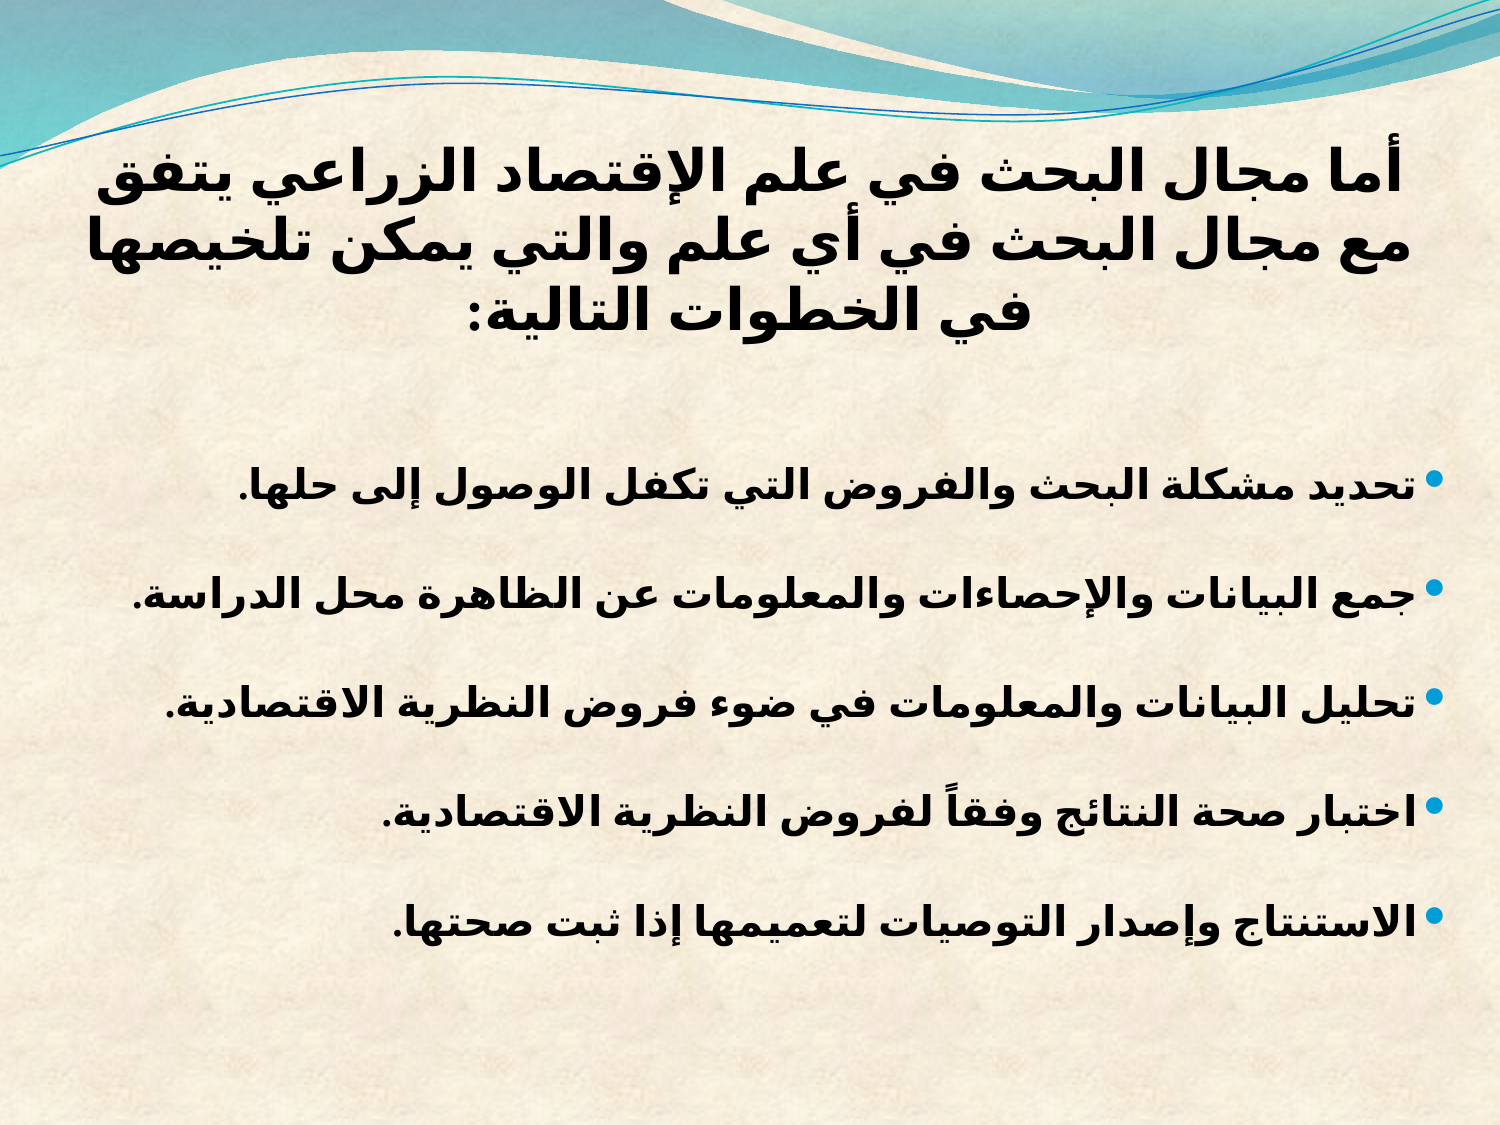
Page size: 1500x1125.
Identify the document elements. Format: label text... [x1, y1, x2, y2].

title أما مجال البحث في علم الإقتصاد الزراعي يتفق مع مجال البحث في أي علم والتي يمكن تلخيصها في الخطوات التالية: [75, 62, 1425, 343]
list تحديد مشكلة البحث والفروض التي تكفل الوصول إلى حلها. جمع البيانات والإحصاءات والمعلومات عن الظاهرة محل الدراسة. تحليل البيانات والمعلومات في ضوء فروض النظرية الاقتصادية. اختبار صحة النتائج وفقاً لفروض النظرية الاقتصادية. الاستنتاج وإصدار التوصيات لتعميمها إذا ثبت صحتها. [62, 399, 1463, 1088]
